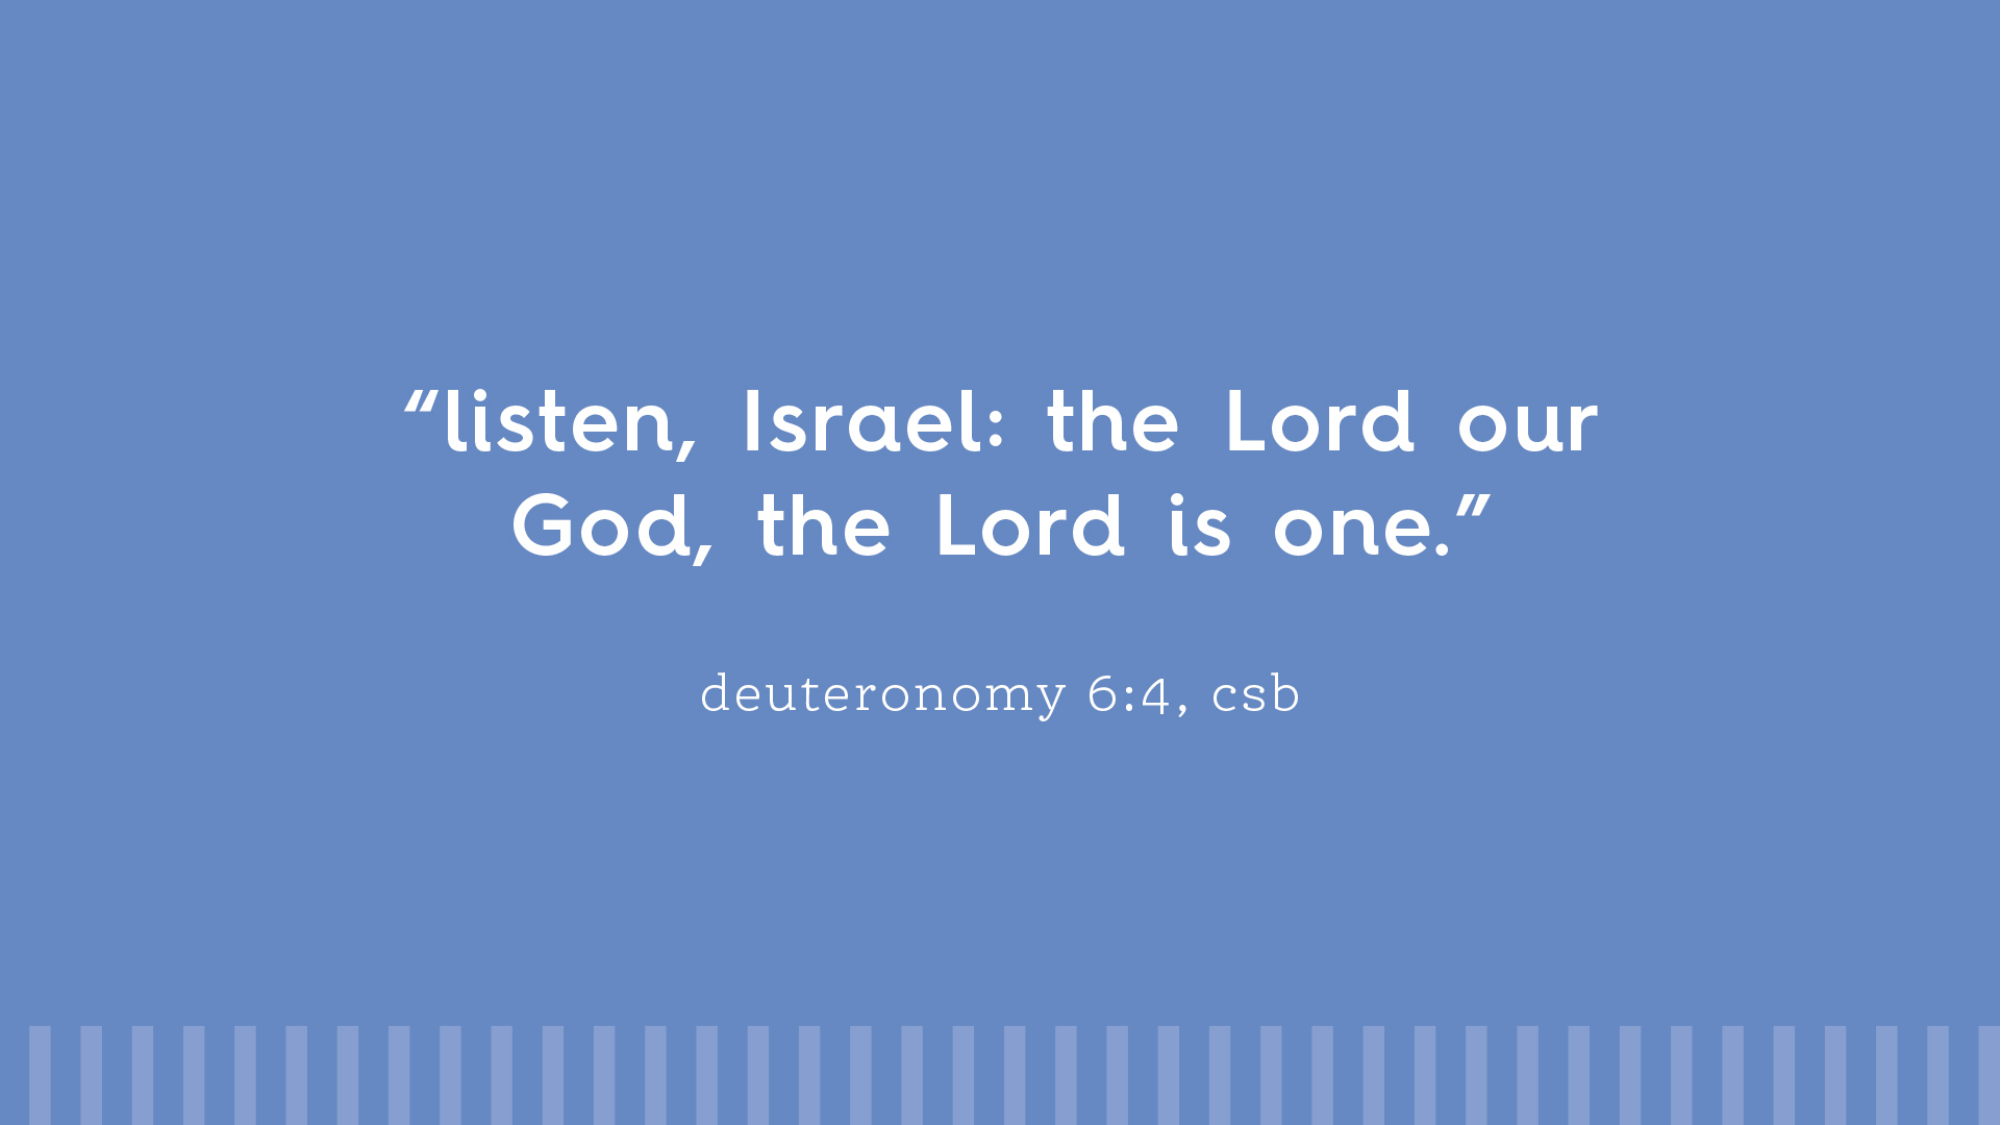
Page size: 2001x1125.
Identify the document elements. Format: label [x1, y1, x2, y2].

list [0, 0, 2000, 1125]
